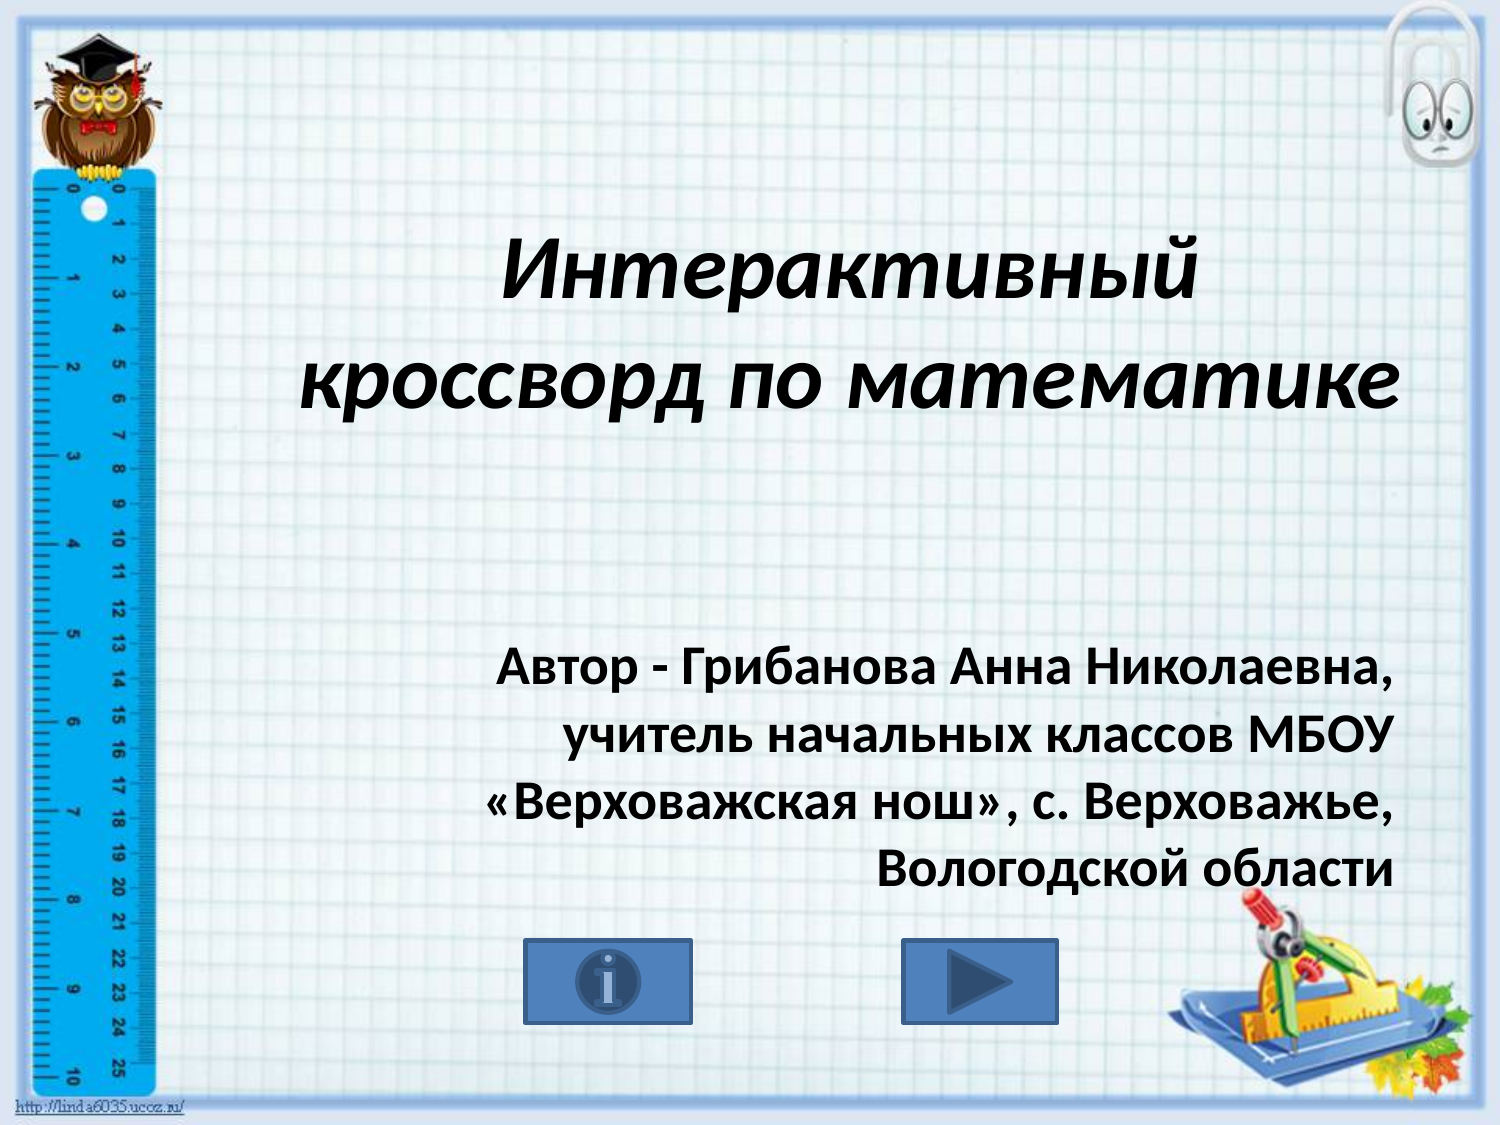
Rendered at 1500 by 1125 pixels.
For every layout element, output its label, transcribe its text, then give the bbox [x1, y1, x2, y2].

title Интерактивный кроссворд по математике [277, 196, 1423, 438]
text_box [901, 938, 1059, 1025]
picture [0, 0, 1500, 1125]
text_box [523, 938, 693, 1025]
subtitle Автор - Грибанова Анна Николаевна, учитель начальных классов МБОУ «Верховажская нош», с. Верховажье, Вологодской области [360, 621, 1411, 909]
